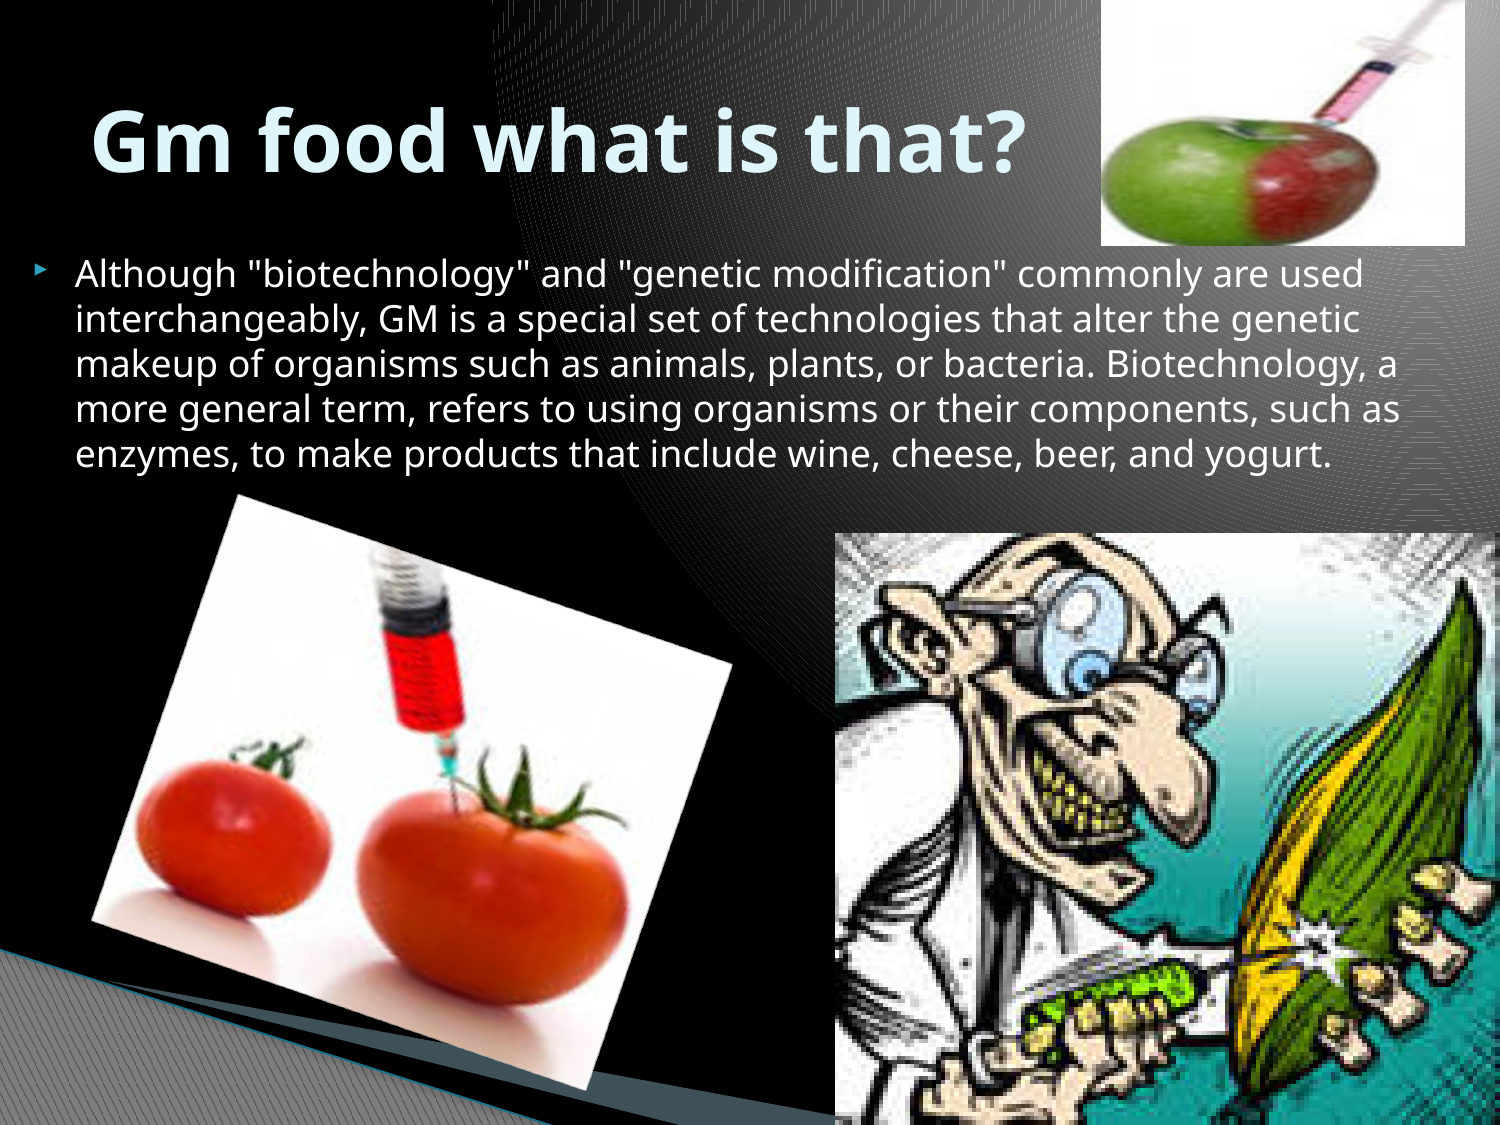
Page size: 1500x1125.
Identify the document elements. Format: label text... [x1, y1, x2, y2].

picture [93, 496, 731, 1089]
picture [1101, 0, 1466, 247]
picture [835, 532, 1500, 1125]
title Gm food what is that? [75, 45, 1096, 233]
list Although "biotechnology" and "genetic modification" commonly are used interchangeably, GM is a special set of technologies that alter the genetic makeup of organisms such as animals, plants, or bacteria. Biotechnology, a more general term, refers to using organisms or their components, such as enzymes, to make products that include wine, cheese, beer, and yogurt. [0, 243, 1500, 1125]
